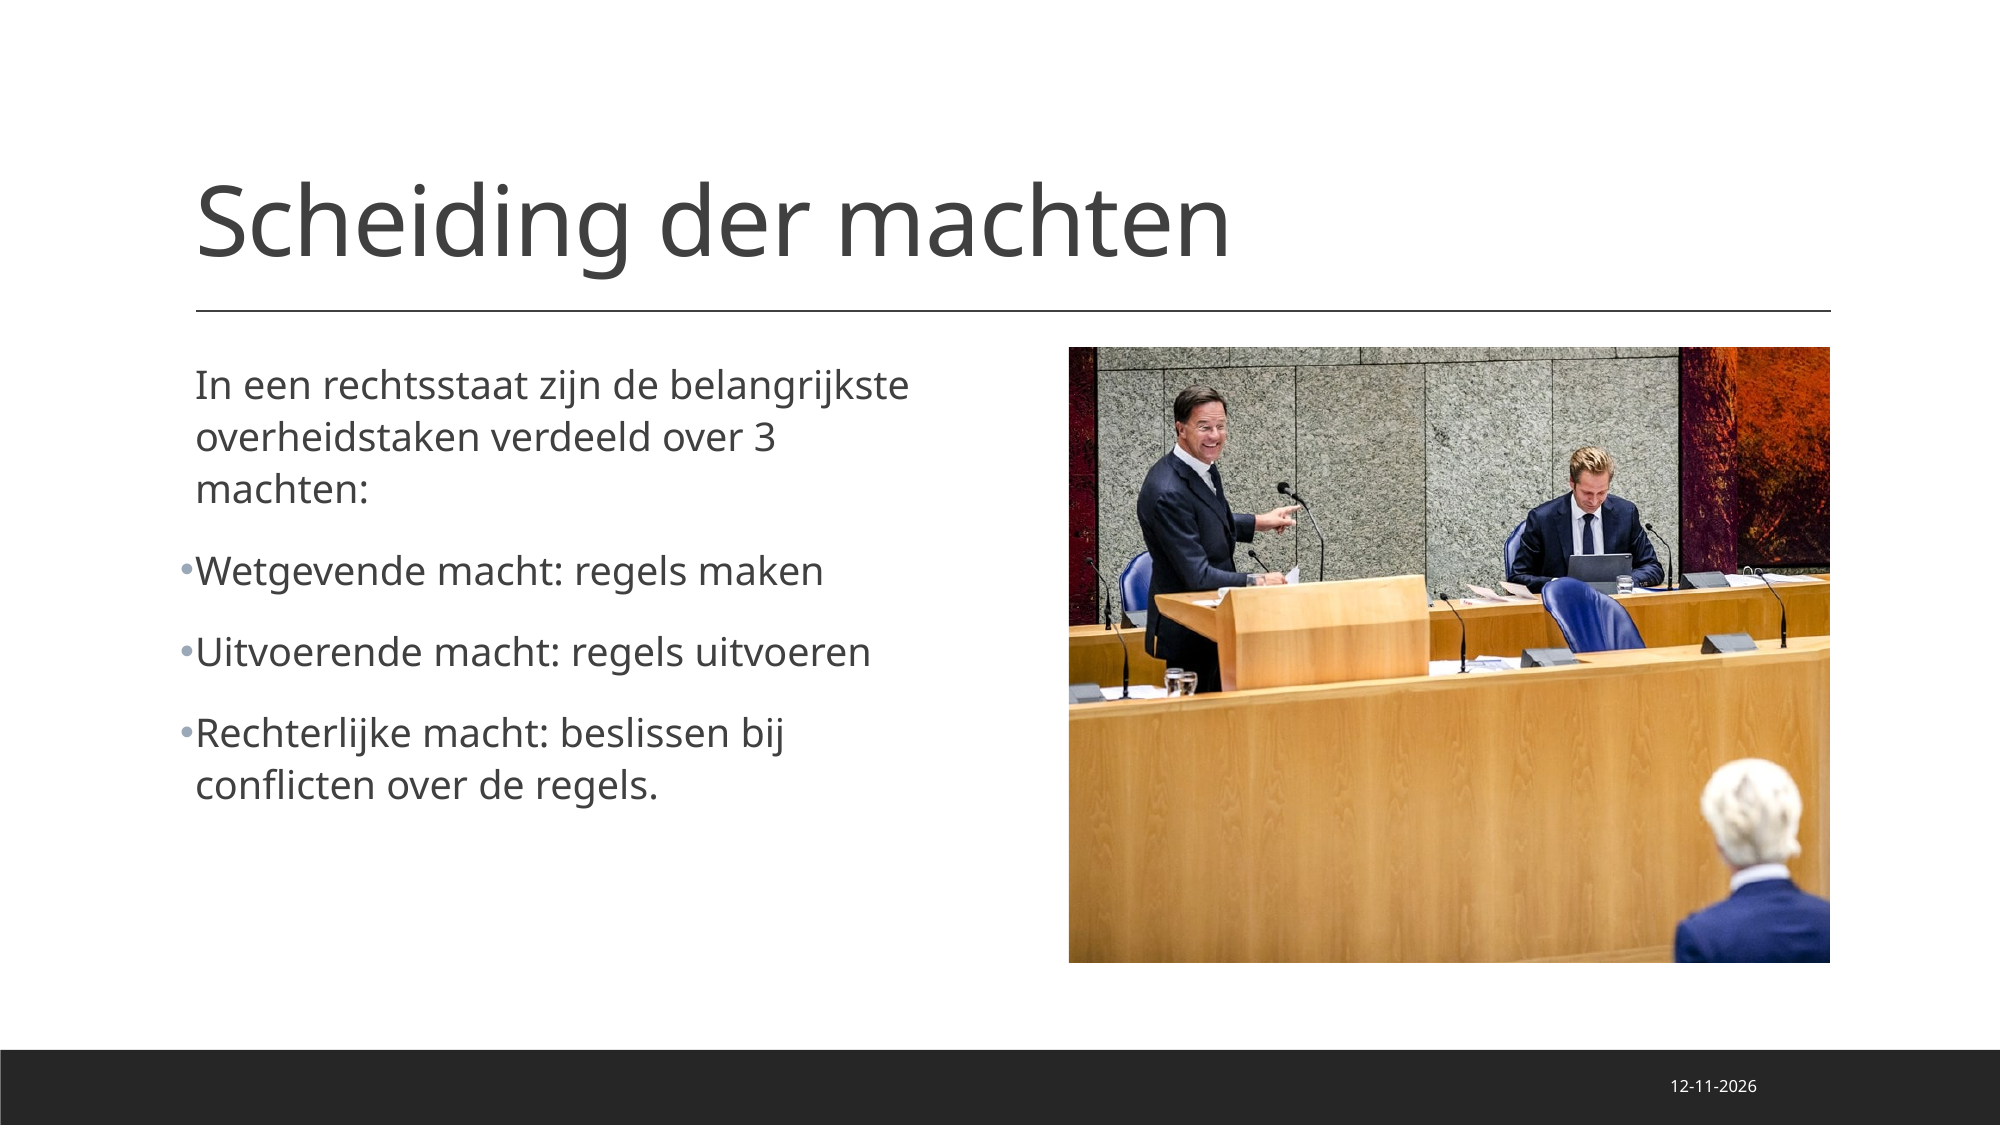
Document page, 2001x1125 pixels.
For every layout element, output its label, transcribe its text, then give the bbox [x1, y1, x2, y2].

title Scheiding der machten [180, 47, 1830, 285]
picture [1068, 347, 1831, 964]
list In een rechtsstaat zijn de belangrijkste overheidstaken verdeeld over 3 machten: Wetgevende macht: regels maken Uitvoerende macht: regels uitvoeren Rechterlijke macht: beslissen bij conflicten over de regels. [180, 347, 942, 963]
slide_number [1348, 1057, 1773, 1118]
